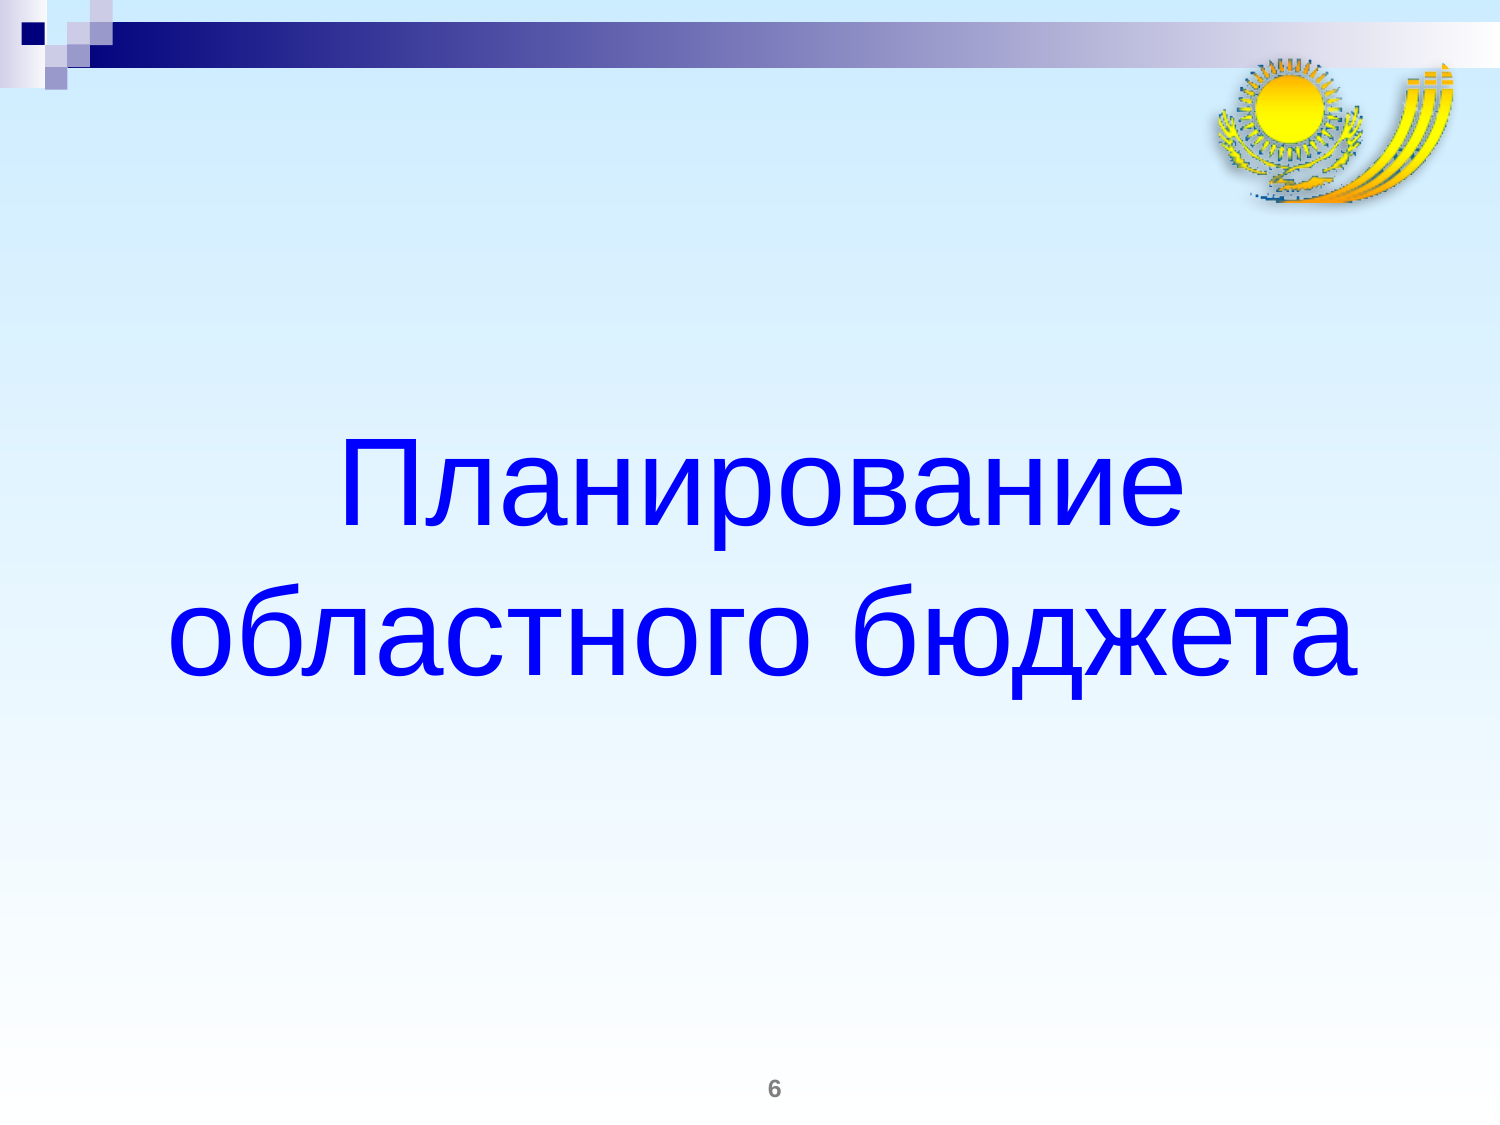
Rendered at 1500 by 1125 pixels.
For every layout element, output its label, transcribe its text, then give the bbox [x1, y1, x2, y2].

text_box 6 [624, 1069, 925, 1106]
title Планирование областного бюджета [50, 262, 1475, 838]
picture [1218, 58, 1454, 204]
